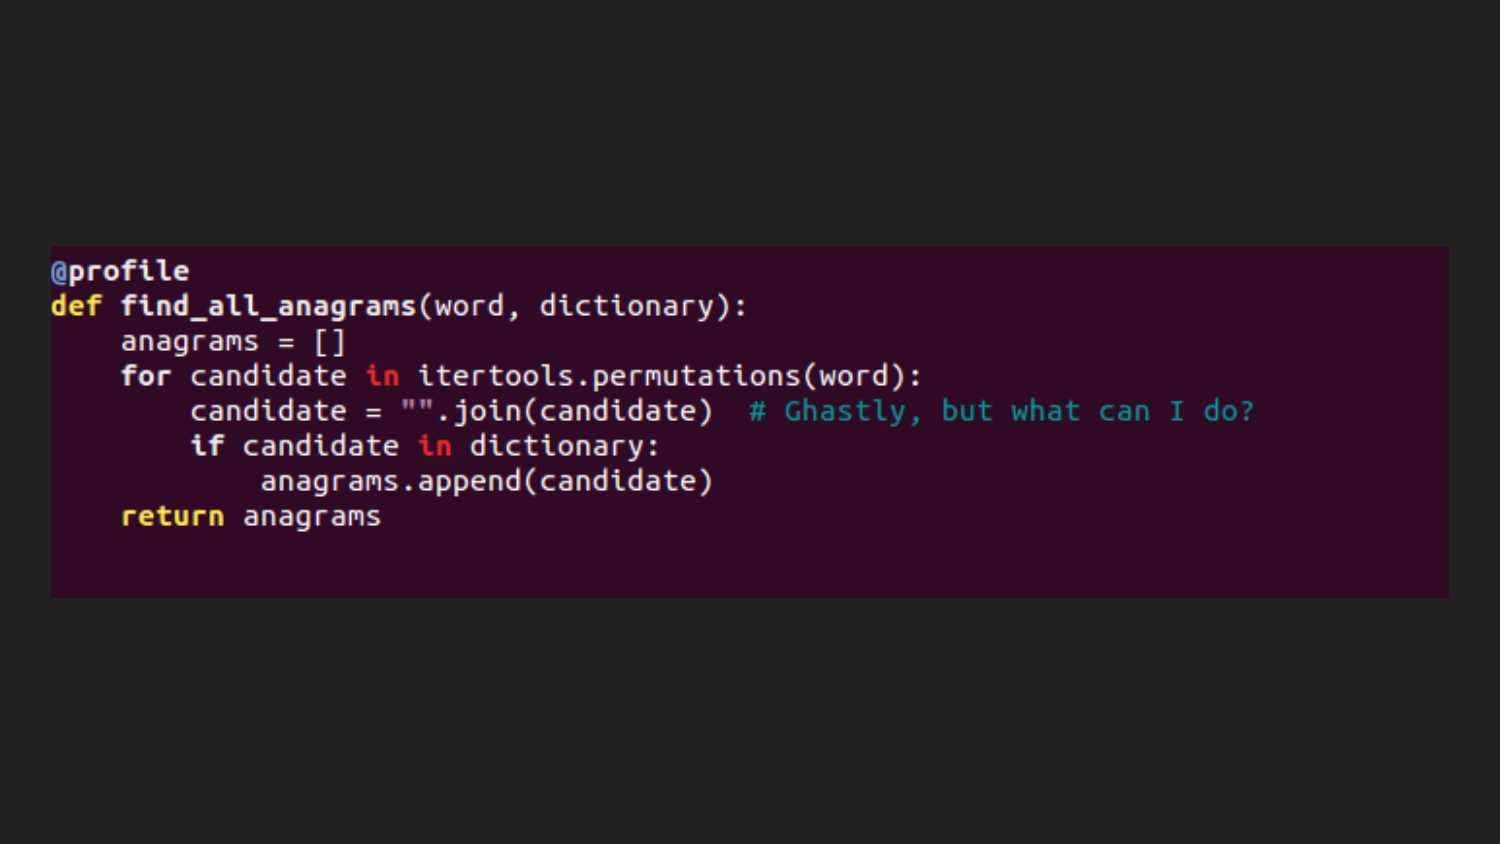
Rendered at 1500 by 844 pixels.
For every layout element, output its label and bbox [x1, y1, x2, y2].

picture [50, 245, 1450, 598]
